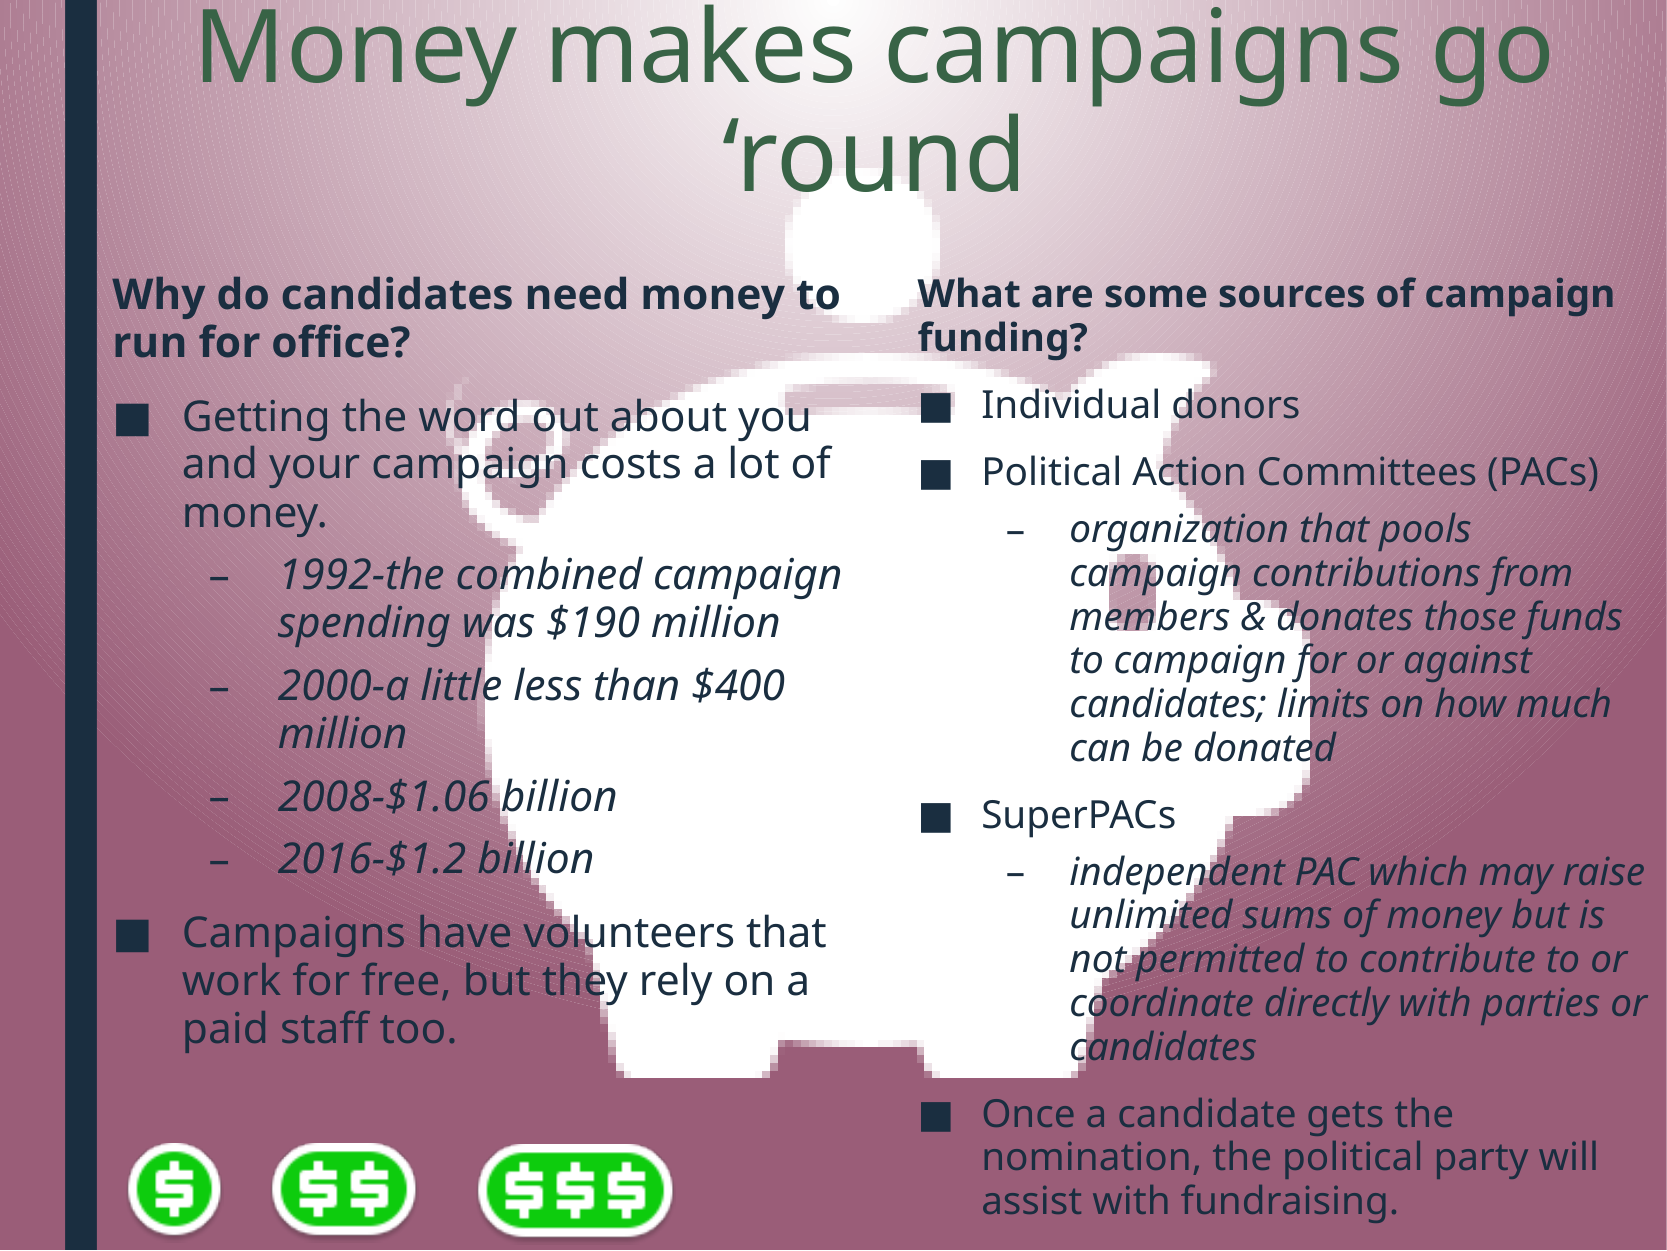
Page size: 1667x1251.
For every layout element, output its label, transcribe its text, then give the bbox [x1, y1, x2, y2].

list Why do candidates need money to run for office? Getting the word out about you and your campaign costs a lot of money. 1992-the combined campaign spending was $190 million 2000-a little less than $400 million 2008-$1.06 billion 2016-$1.2 billion Campaigns have volunteers that work for free, but they rely on a paid staff too. [97, 263, 385, 1062]
picture [270, 1143, 419, 1244]
list What are some sources of campaign funding? Individual donors Political Action Committees (PACs) organization that pools campaign contributions from members & donates those funds to campaign for or against candidates; limits on how much can be donated SuperPACs independent PAC which may raise unlimited sums of money but is not permitted to contribute to or coordinate directly with parties or candidates Once a candidate gets the nomination, the political party will assist with fundraising. [902, 265, 1667, 1243]
picture [126, 1143, 224, 1244]
picture [476, 1144, 676, 1245]
picture [385, 138, 1372, 1125]
title Money makes campaigns go ‘round [121, 0, 1628, 261]
